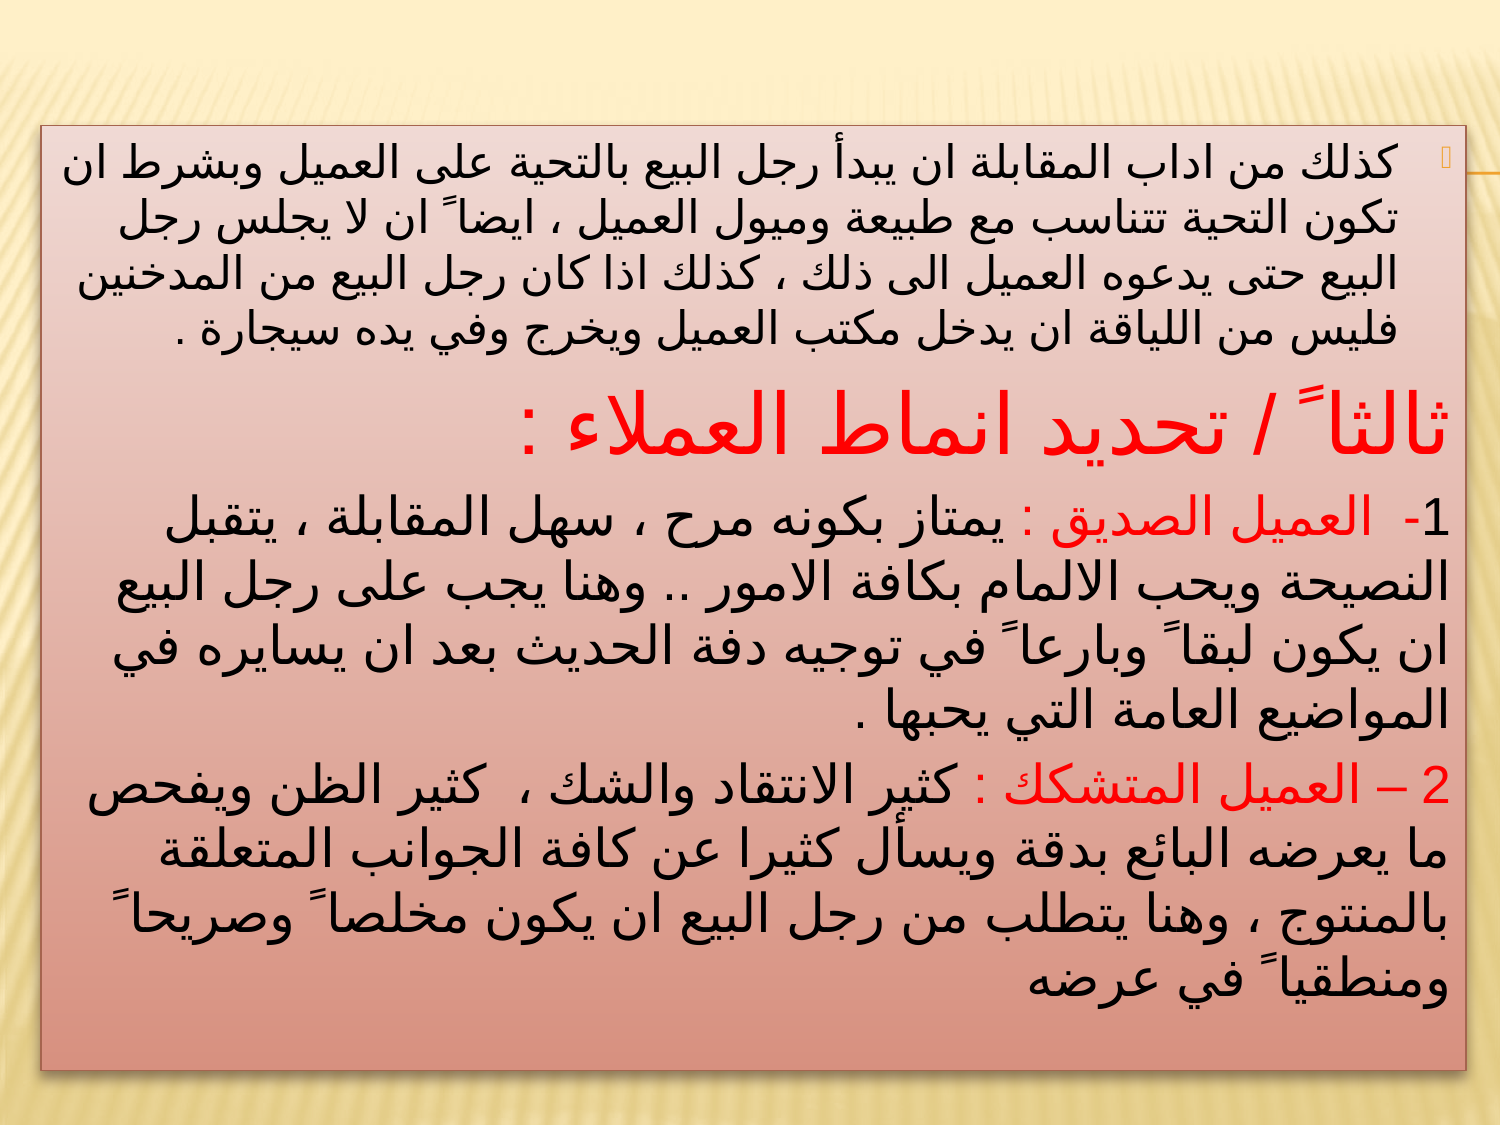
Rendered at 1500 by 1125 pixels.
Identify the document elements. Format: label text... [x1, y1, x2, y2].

list كذلك من اداب المقابلة ان يبدأ رجل البيع بالتحية على العميل وبشرط ان تكون التحية تتناسب مع طبيعة وميول العميل ، ايضا ً ان لا يجلس رجل البيع حتى يدعوه العميل الى ذلك ، كذلك اذا كان رجل البيع من المدخنين فليس من اللياقة ان يدخل مكتب العميل ويخرج وفي يده سيجارة . ثالثا ً / تحديد انماط العملاء : 1- العميل الصديق : يمتاز بكونه مرح ، سهل المقابلة ، يتقبل النصيحة ويحب الالمام بكافة الامور .. وهنا يجب على رجل البيع ان يكون لبقا ً وبارعا ً في توجيه دفة الحديث بعد ان يسايره في المواضيع العامة التي يحبها . 2 – العميل المتشكك : كثير الانتقاد والشك ، كثير الظن ويفحص ما يعرضه البائع بدقة ويسأل كثيرا عن كافة الجوانب المتعلقة بالمنتوج ، وهنا يتطلب من رجل البيع ان يكون مخلصا ً وصريحا ً ومنطقيا ً في عرضه [40, 125, 1467, 1071]
